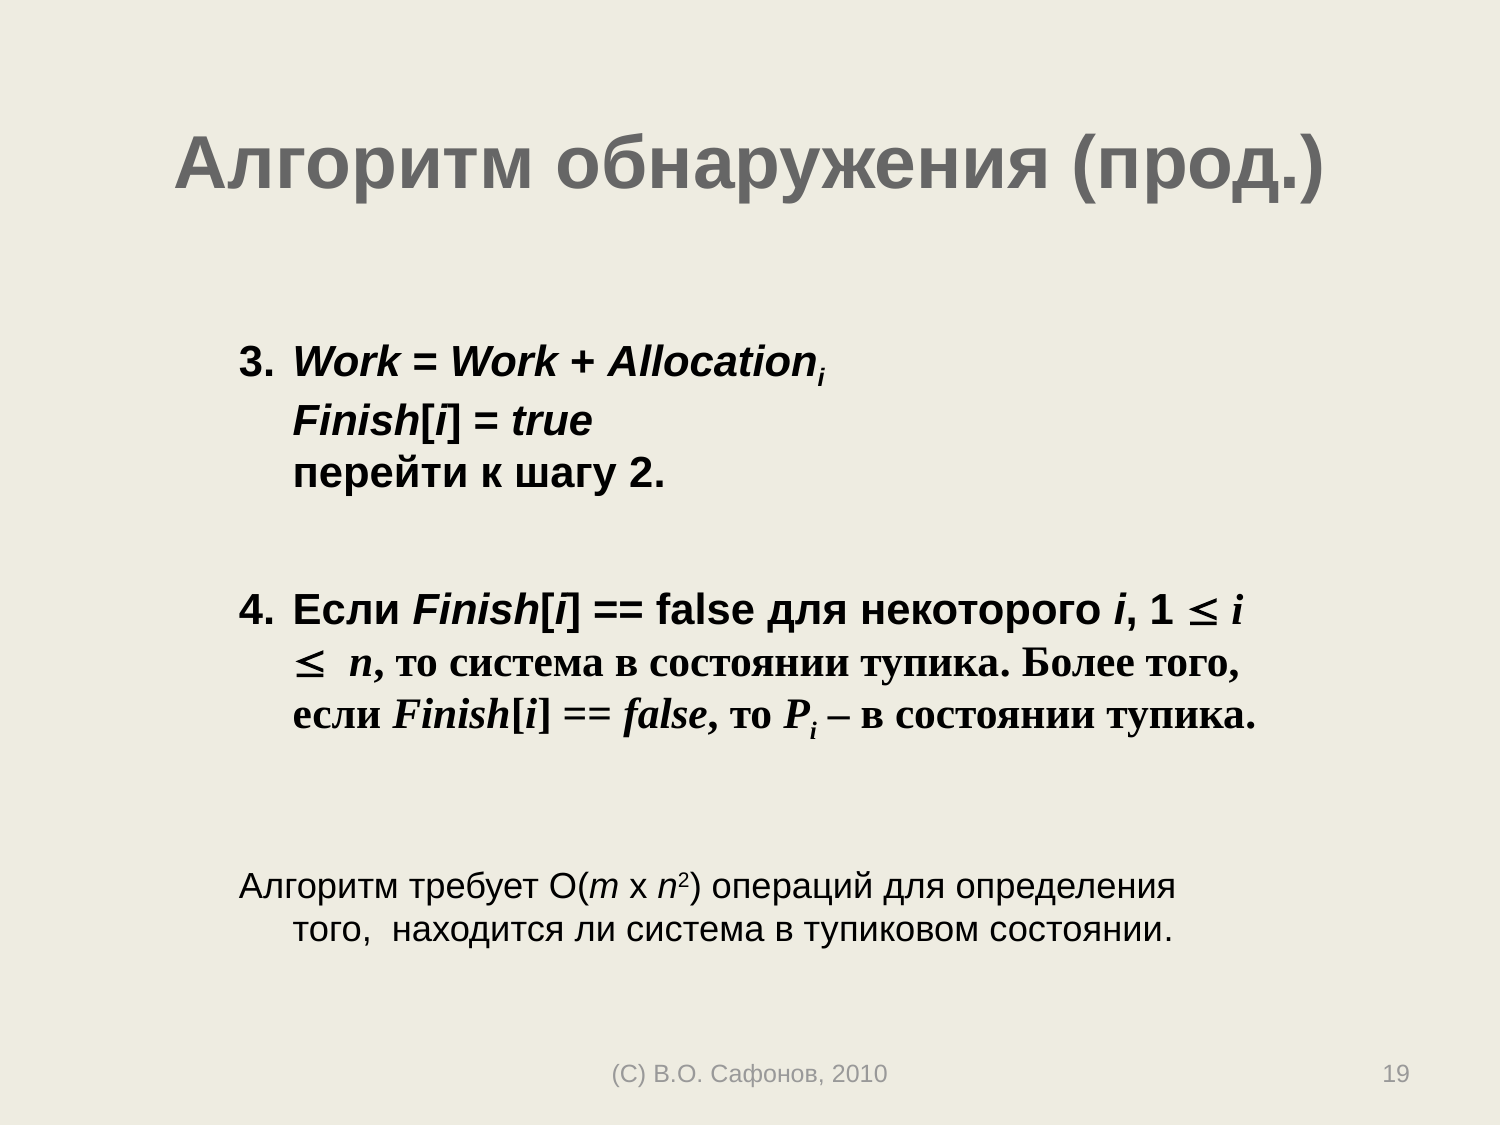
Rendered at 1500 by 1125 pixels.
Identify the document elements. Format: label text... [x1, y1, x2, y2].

text_box (C) В.О. Сафонов, 2010 [512, 1042, 988, 1103]
text_box 19 [1074, 1042, 1425, 1103]
title Алгоритм обнаружения (прод.) [74, 49, 1426, 268]
list 3. Work = Work + Allocationi Finish[i] = true перейти к шагу 2. 4. Если Finish[i] == false для некоторого i, 1  i  n, то система в состоянии тупика. Более того, если Finish[i] == false, то Pi – в состоянии тупика. Алгоритм требует O(m x n2) операций для определения того, находится ли система в тупиковом состоянии. [223, 324, 1276, 1005]
